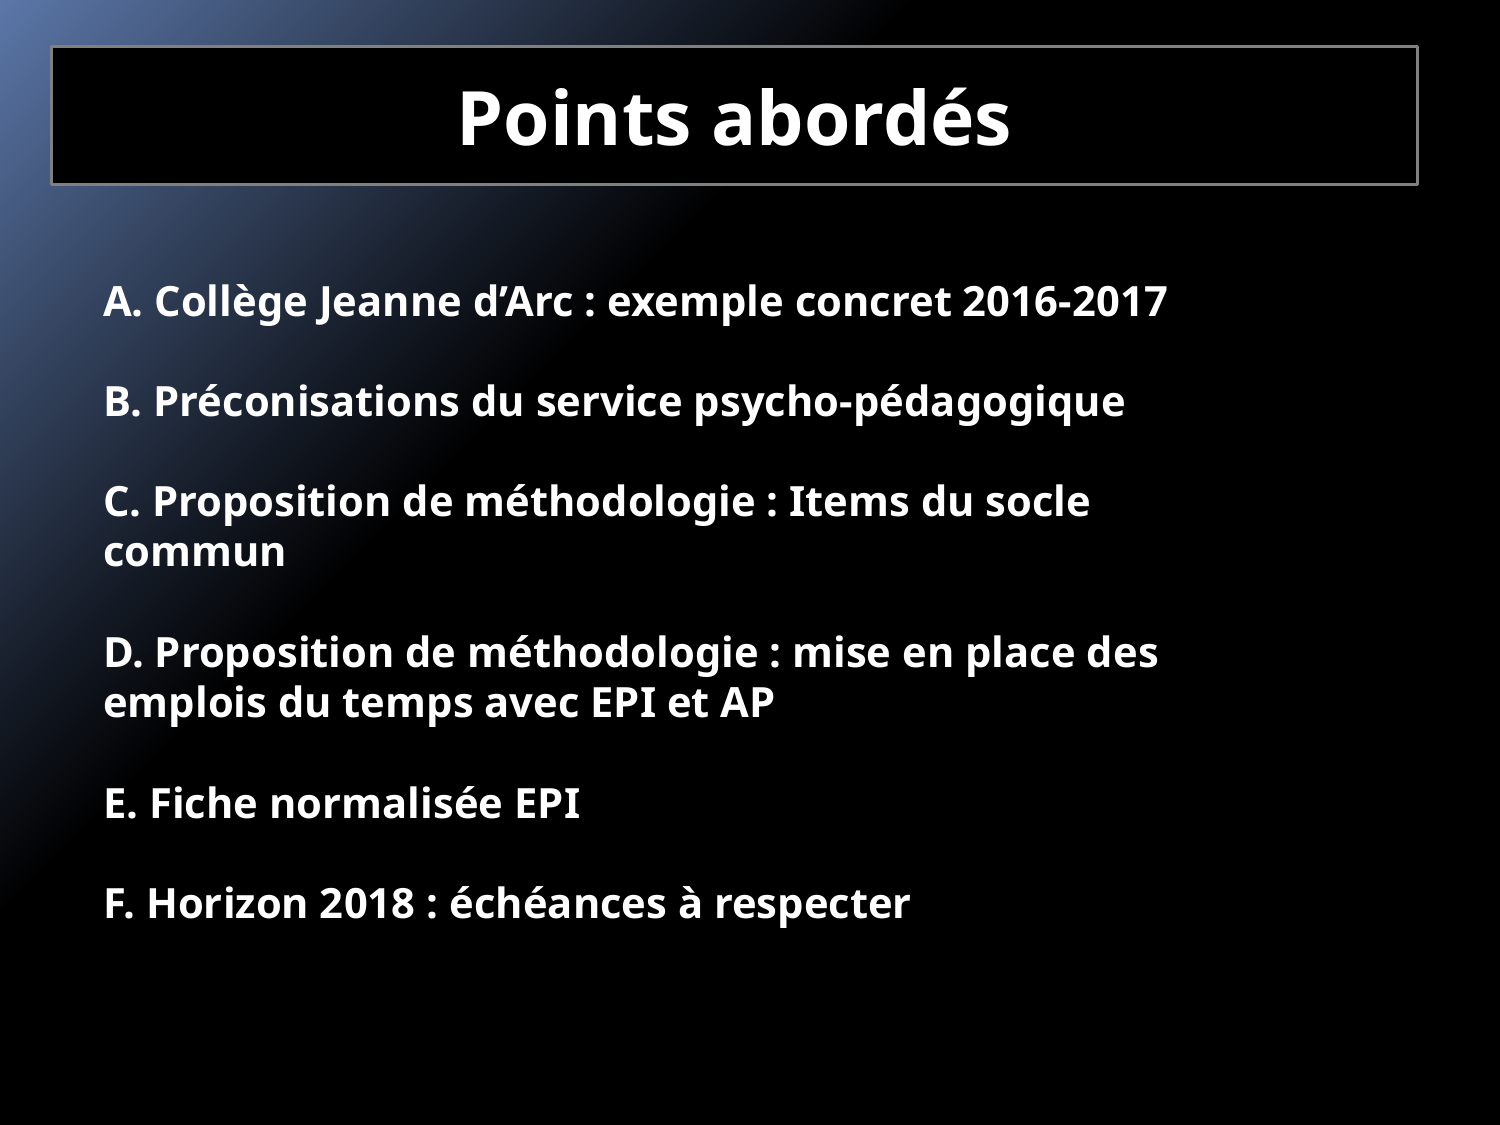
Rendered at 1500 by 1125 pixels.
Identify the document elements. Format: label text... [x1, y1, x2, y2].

text_box A. Collège Jeanne d’Arc : exemple concret 2016-2017 [88, 267, 1329, 332]
text_box F. Horizon 2018 : échéances à respecter [88, 869, 1282, 935]
text_box C. Proposition de méthodologie : Items du socle commun [88, 467, 1282, 583]
text_box B. Préconisations du service psycho-pédagogique [88, 367, 1282, 433]
text_box E. Fiche normalisée EPI [88, 769, 1282, 835]
text_box D. Proposition de méthodologie : mise en place des emplois du temps avec EPI et AP [88, 618, 1282, 734]
text_box Points abordés [50, 45, 1419, 186]
